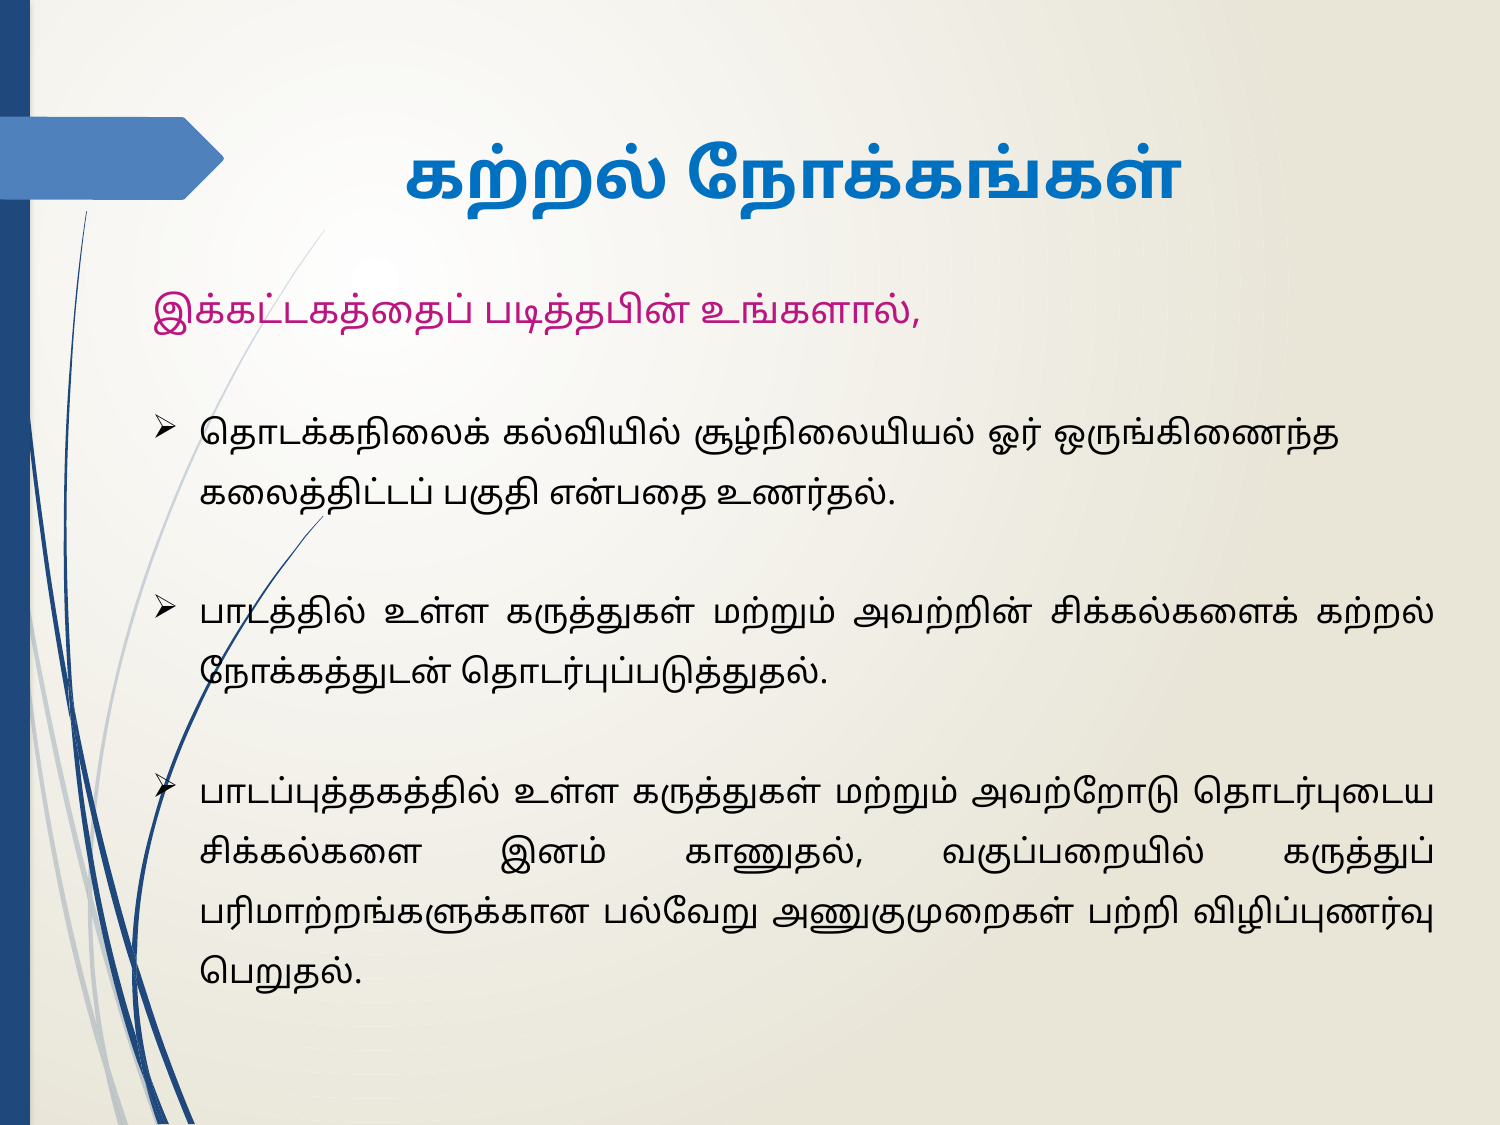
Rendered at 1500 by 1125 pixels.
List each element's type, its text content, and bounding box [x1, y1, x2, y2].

text_box கற்றல் நோக்கங்கள் இக்கட்டகத்தைப் படித்தபின் உங்களால், தொடக்கநிலைக் கல்வியில் சூழ்நிலையியல் ஓர் ஒருங்கிணைந்த கலைத்திட்டப் பகுதி என்பதை உணர்தல். பாடத்தில் உள்ள கருத்துகள் மற்றும் அவற்றின் சிக்கல்களைக் கற்றல் நோக்கத்துடன் தொடர்புப்படுத்துதல். பாடப்புத்தகத்தில் உள்ள கருத்துகள் மற்றும் அவற்றோடு தொடர்புடைய சிக்கல்களை இனம் காணுதல், வகுப்பறையில் கருத்துப் பரிமாற்றங்களுக்கான பல்வேறு அணுகுமுறைகள் பற்றி விழிப்புணர்வு பெறுதல். [137, 112, 1450, 1043]
